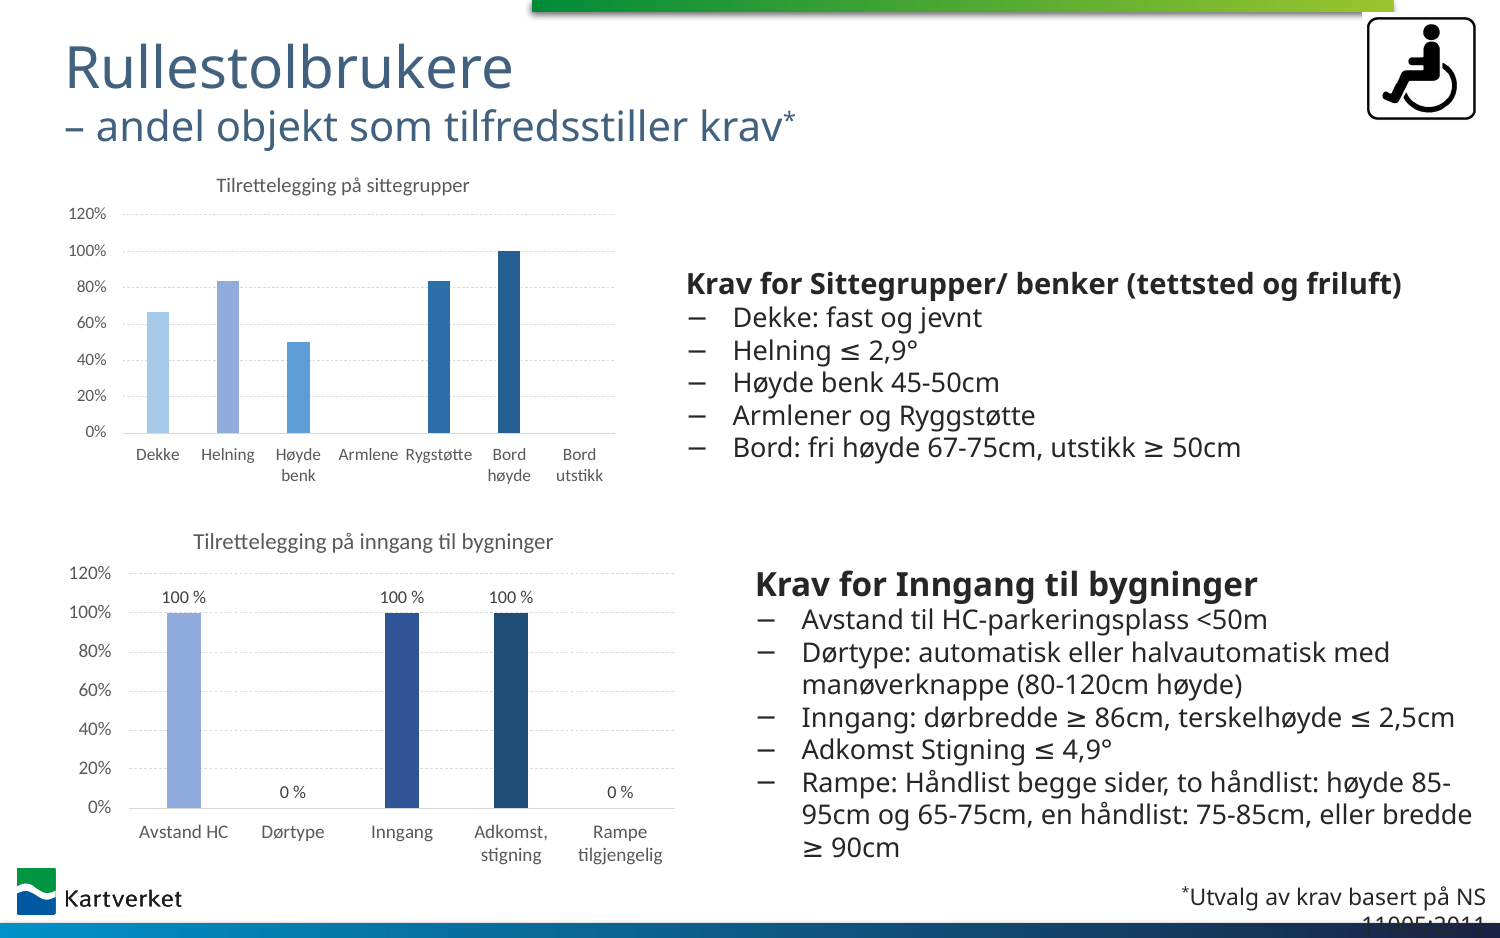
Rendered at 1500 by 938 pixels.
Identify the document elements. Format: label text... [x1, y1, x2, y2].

text_box *Utvalg av krav basert på NS 11005:2011 [1068, 873, 1500, 938]
picture [62, 520, 686, 874]
picture [1362, 12, 1481, 126]
text_box Krav for Inngang til bygninger Avstand til HC-parkeringsplass <50m Dørtype: automatisk eller halvautomatisk med manøverknappe (80-120cm høyde) Inngang: dørbredde ≥ 86cm, terskelhøyde ≤ 2,5cm Adkomst Stigning ≤ 4,9° Rampe: Håndlist begge sider, to håndlist: høyde 85-95cm og 65-75cm, en håndlist: 75-85cm, eller bredde ≥ 90cm [740, 555, 1491, 870]
text_box Krav for Sittegrupper/ benker (tettsted og friluft) Dekke: fast og jevnt Helning ≤ 2,9° Høyde benk 45-50cm Armlener og Ryggstøtte Bord: fri høyde 67-75cm, utstikk ≥ 50cm [670, 258, 1418, 471]
picture [62, 166, 625, 492]
text_box Rullestolbrukere – andel objekt som tilfredsstiller krav* [49, 25, 1431, 158]
